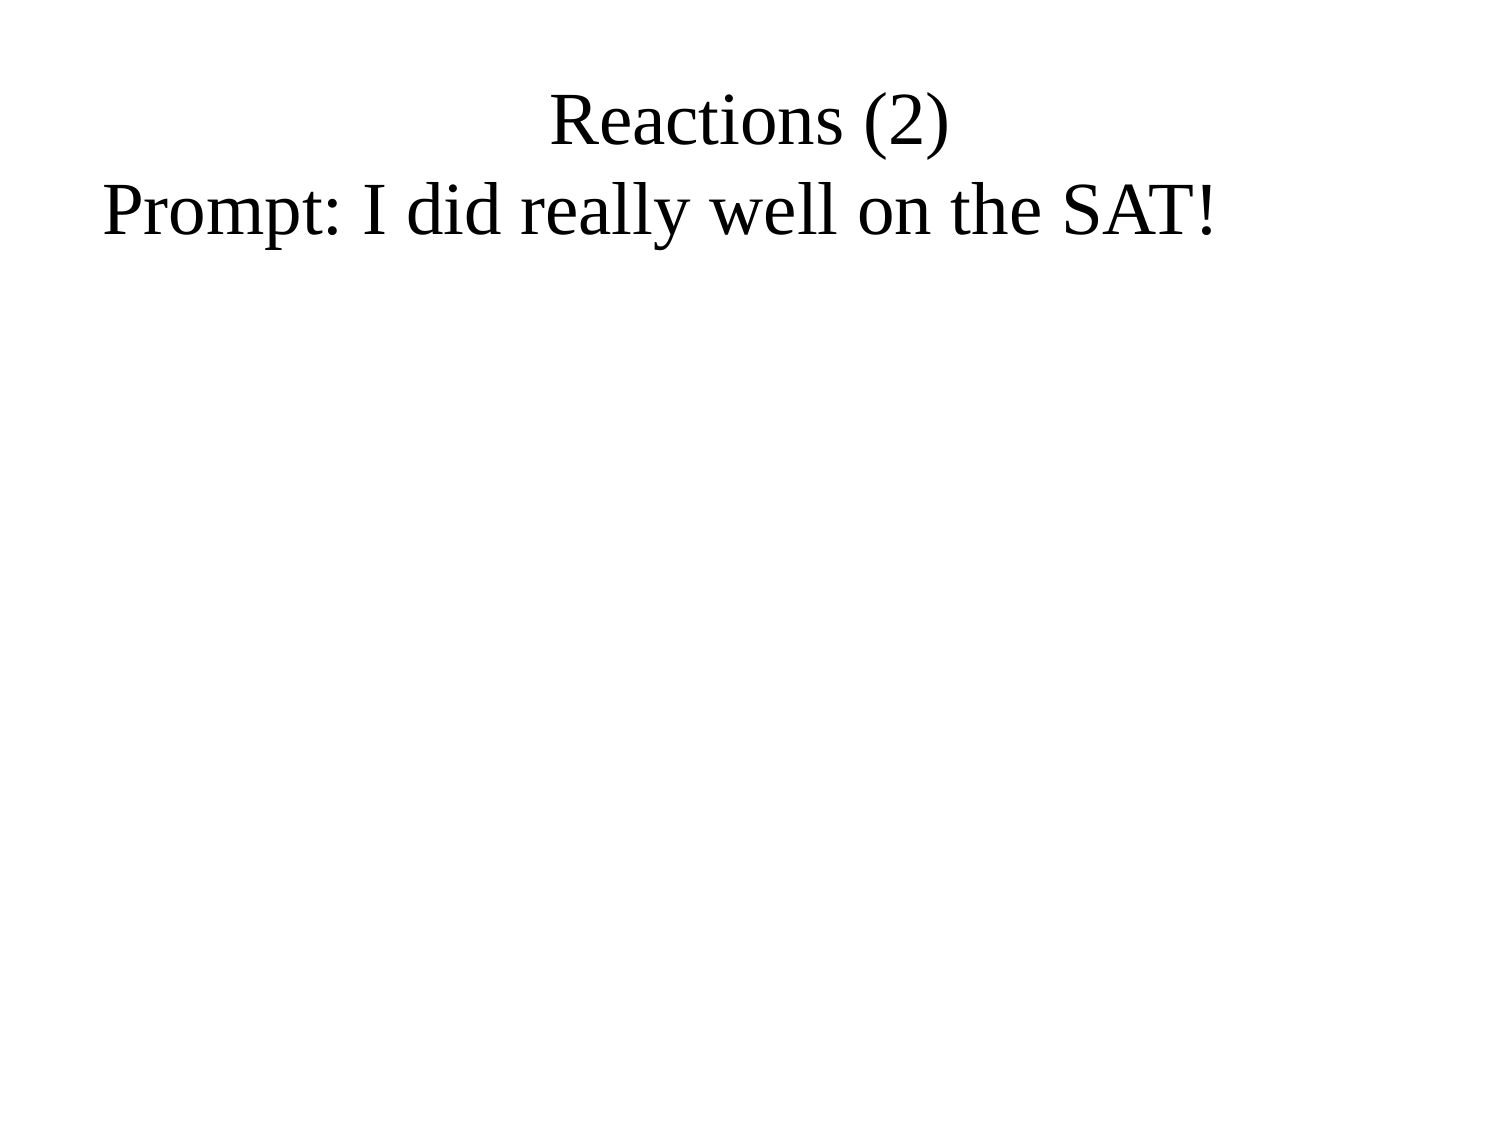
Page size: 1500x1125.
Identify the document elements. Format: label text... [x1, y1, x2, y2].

text_box Reactions (2) Prompt: I did really well on the SAT! [87, 62, 1413, 258]
